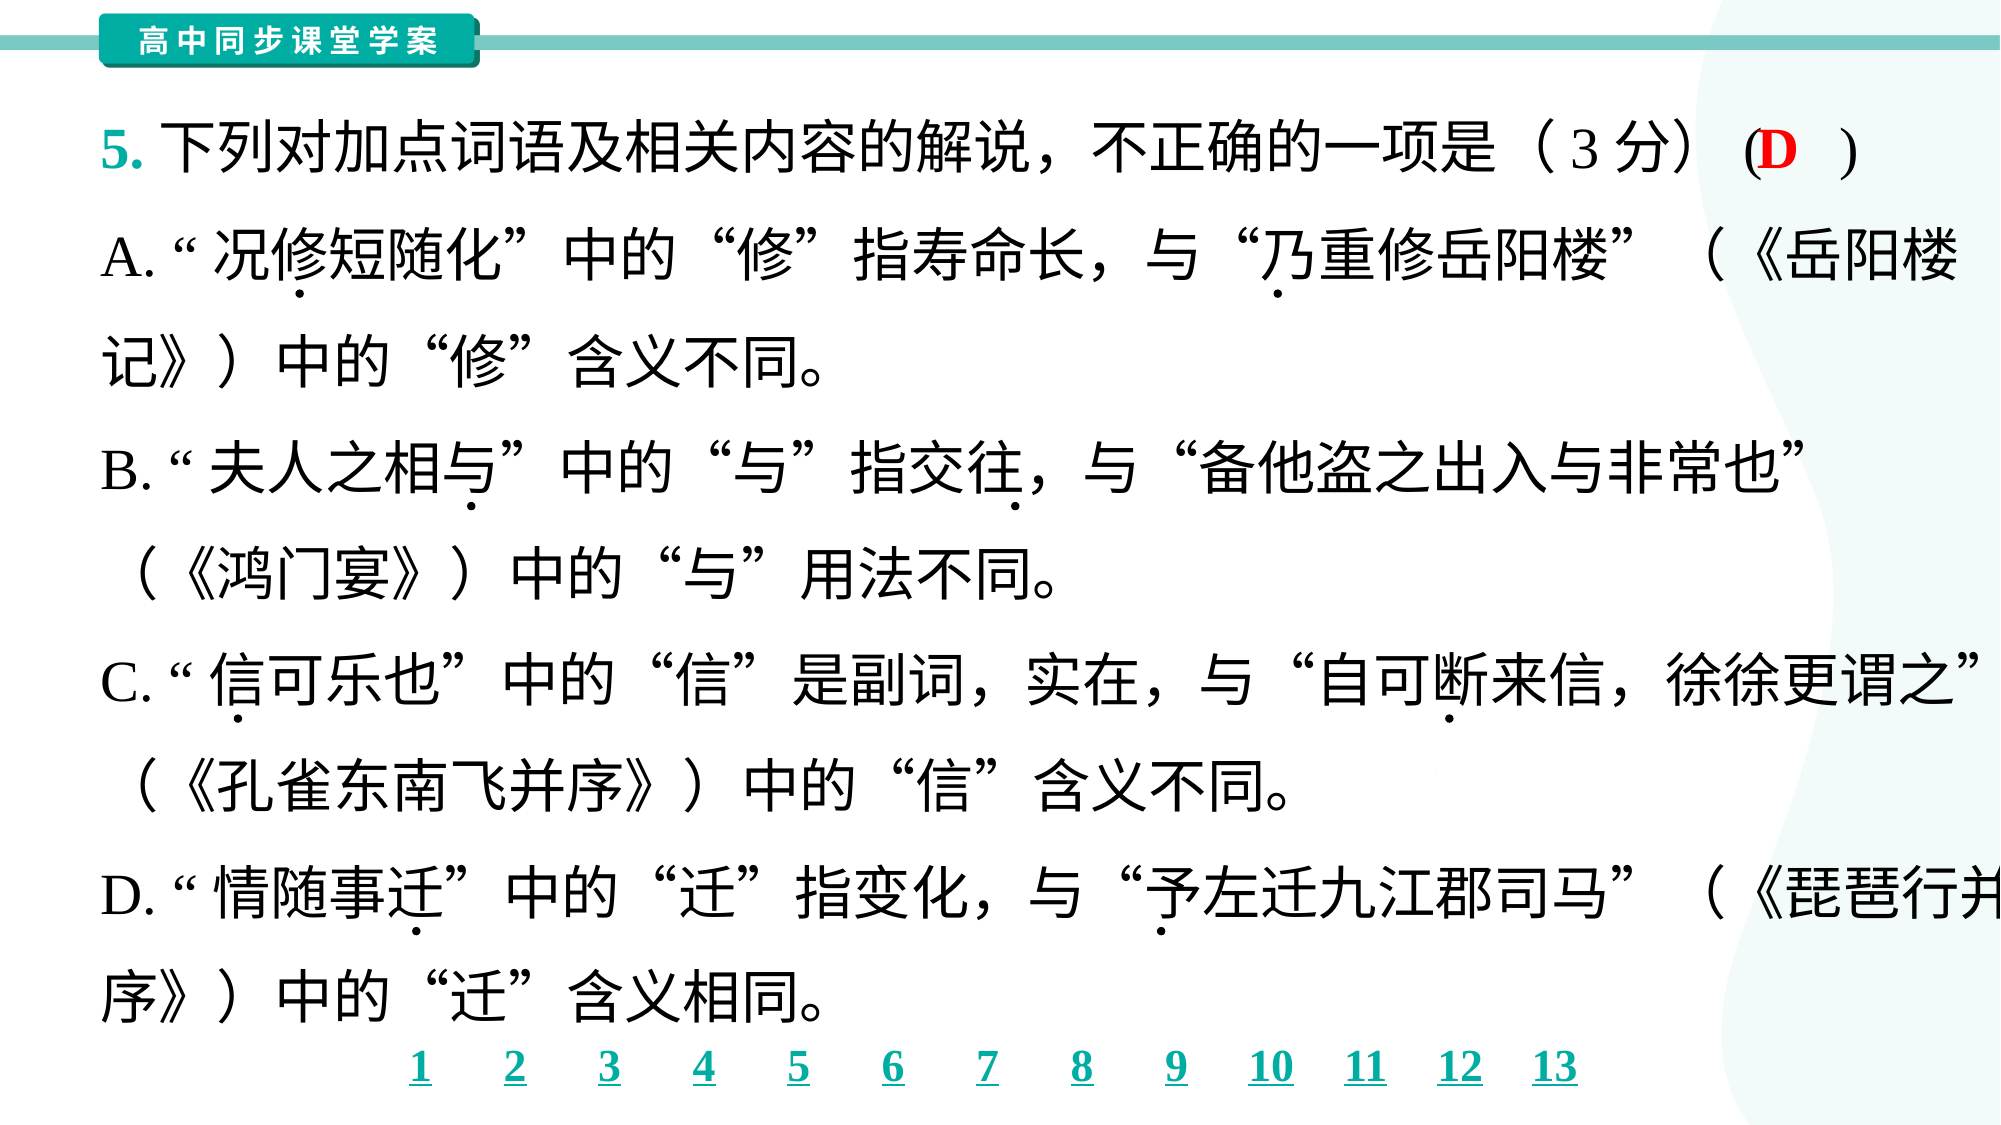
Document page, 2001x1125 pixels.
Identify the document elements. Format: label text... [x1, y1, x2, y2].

text_box [233, 714, 243, 723]
text_box A. “况修短随化”中的“修”指寿命长，与“乃重修岳阳楼”（《岳阳楼 记》）中的“修”含义不同。 B. “夫人之相与”中的“与”指交往，与“备他盗之出入与非常也” （《鸿门宴》）中的“与”用法不同。 C. “信可乐也”中的“信”是副词，实在，与“自可断来信，徐徐更谓之” （《孔雀东南飞并序》）中的“信”含义不同。 D. “情随事迁”中的“迁”指变化，与“予左迁九江郡司马”（《琵琶行并 序》）中的“迁”含义相同。 [100, 182, 1899, 1019]
text_box 5.下列对加点词语及相关内容的解说，不正确的一项是（3分）( ) [1821, 76, 1899, 169]
text_box [412, 926, 421, 936]
text_box [1445, 714, 1454, 723]
text_box [1156, 926, 1166, 936]
text_box 5.下列对加点词语及相关内容的解说，不正确的一项是（3分）( ) [100, 76, 1735, 169]
picture [0, 0, 2000, 1125]
text_box [295, 289, 304, 298]
text_box [467, 501, 476, 511]
text_box [1011, 501, 1020, 511]
text_box D [1735, 75, 1821, 169]
text_box [1273, 289, 1282, 298]
